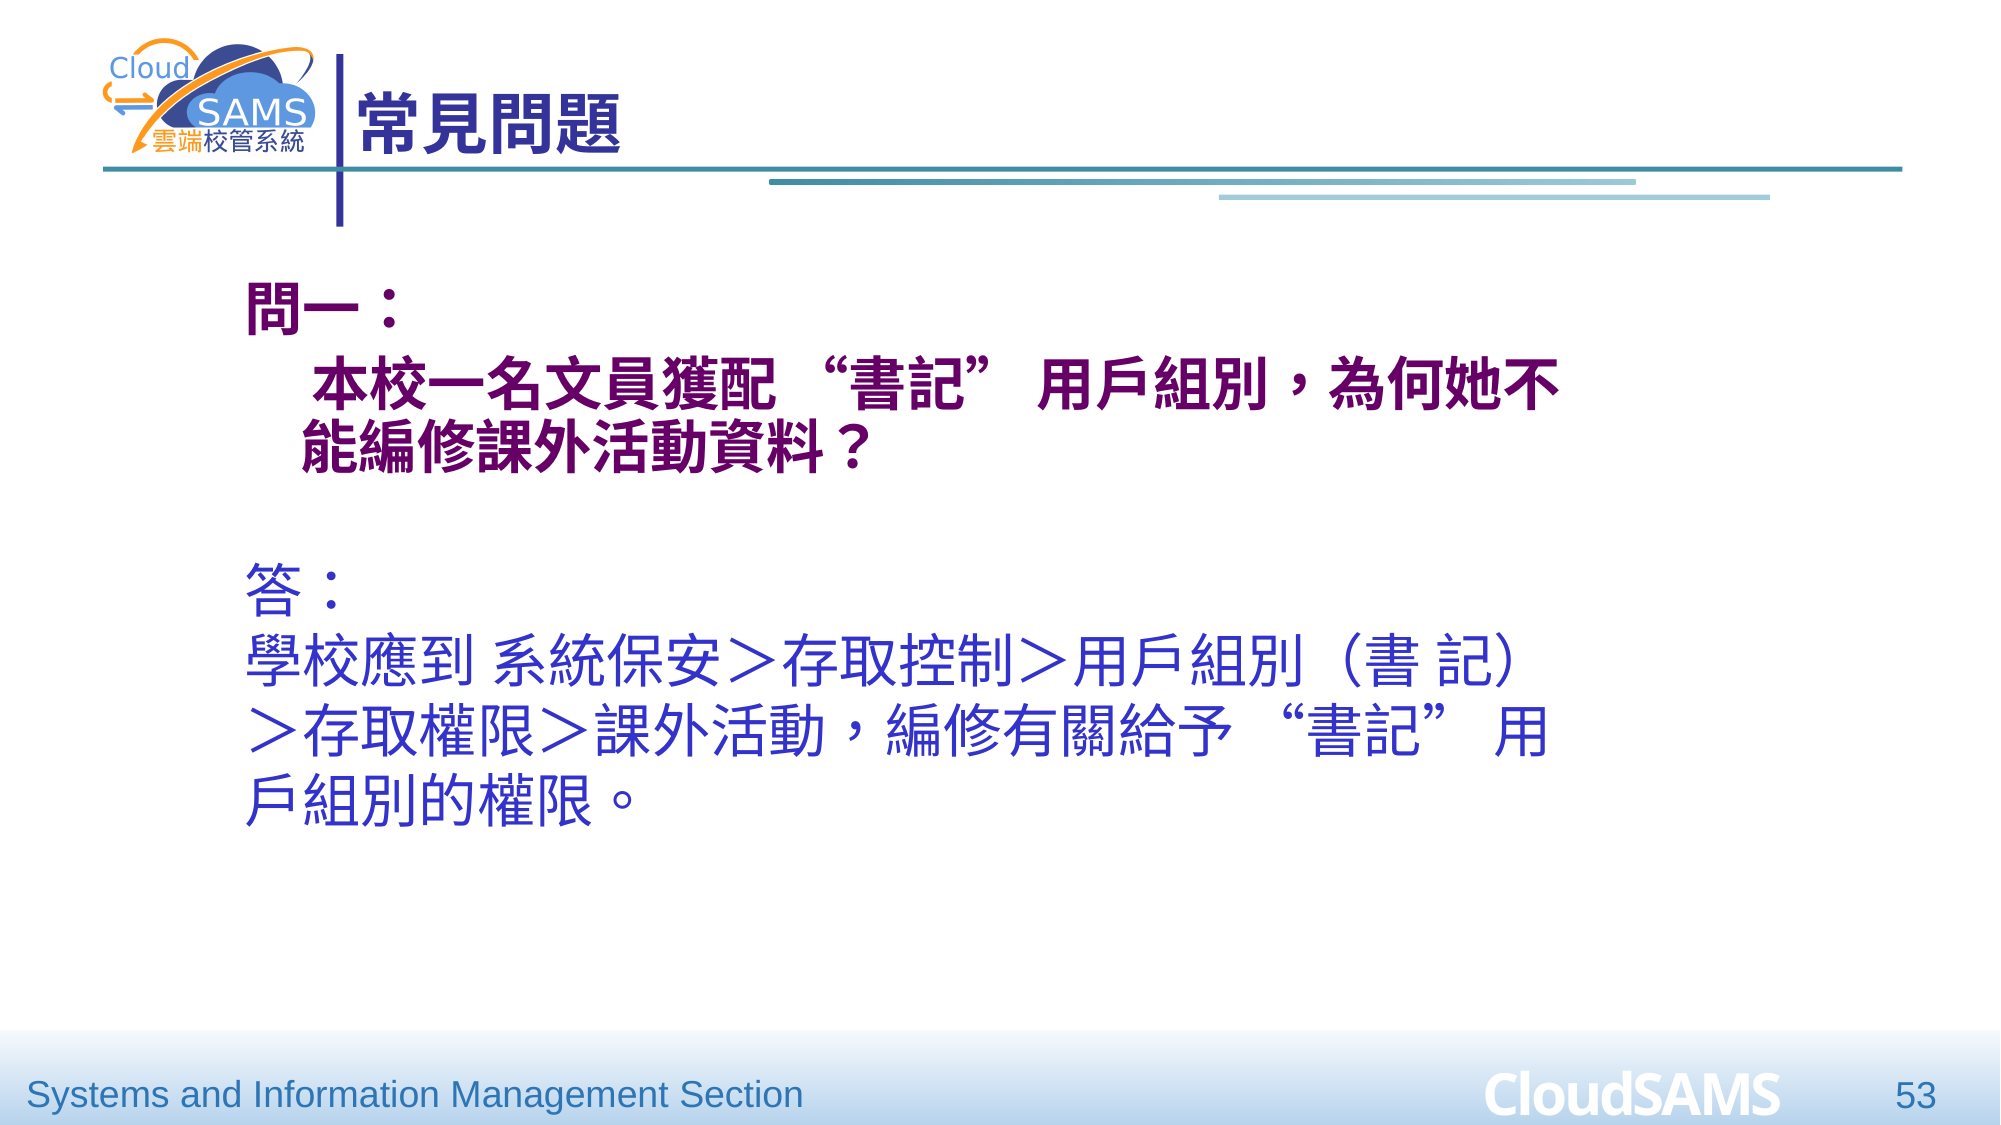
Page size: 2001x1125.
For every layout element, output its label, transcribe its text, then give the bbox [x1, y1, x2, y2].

slide_number 53 [1755, 1063, 1952, 1125]
picture [87, 7, 349, 175]
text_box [229, 272, 1624, 843]
title 常見問題 [340, 44, 1907, 170]
